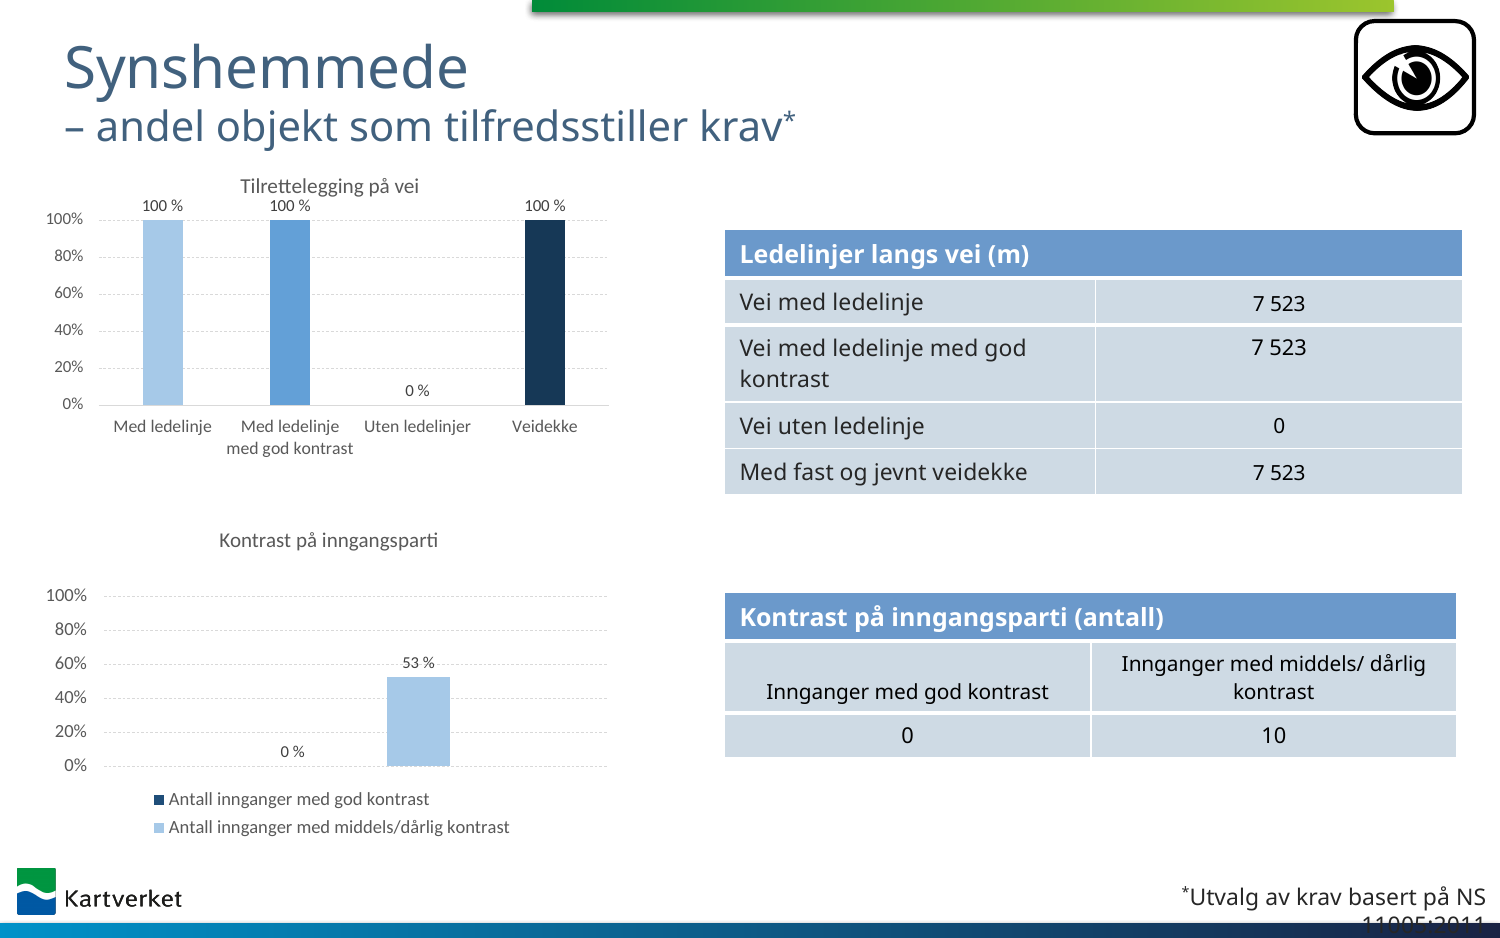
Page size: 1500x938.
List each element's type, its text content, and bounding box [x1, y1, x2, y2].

table_header Ledelinjer langs vei (m) [725, 230, 1462, 276]
table_cell 0 [1096, 403, 1462, 448]
table_cell 7 523 [1096, 449, 1462, 494]
picture [41, 166, 619, 492]
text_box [1355, 20, 1475, 134]
table_cell Innganger med god kontrast [725, 643, 1090, 711]
table_cell Med fast og jevnt veidekke [725, 449, 1095, 494]
table_cell Vei med ledelinje med god kontrast [725, 327, 1095, 401]
table_cell Vei med ledelinje [725, 280, 1095, 323]
table_cell 0 [725, 715, 1090, 757]
table_header Kontrast på inngangsparti (antall) [725, 593, 1456, 639]
table_cell Innganger med middels/ dårlig kontrast [1092, 643, 1456, 711]
picture [41, 520, 617, 846]
text_box *Utvalg av krav basert på NS 11005:2011 [1068, 873, 1500, 938]
text_box Synshemmede – andel objekt som tilfredsstiller krav* [49, 24, 1431, 158]
table_cell 10 [1092, 715, 1456, 757]
table_cell 7 523 [1096, 327, 1462, 401]
table_cell 7 523 [1096, 280, 1462, 323]
table_cell Vei uten ledelinje [725, 403, 1095, 448]
